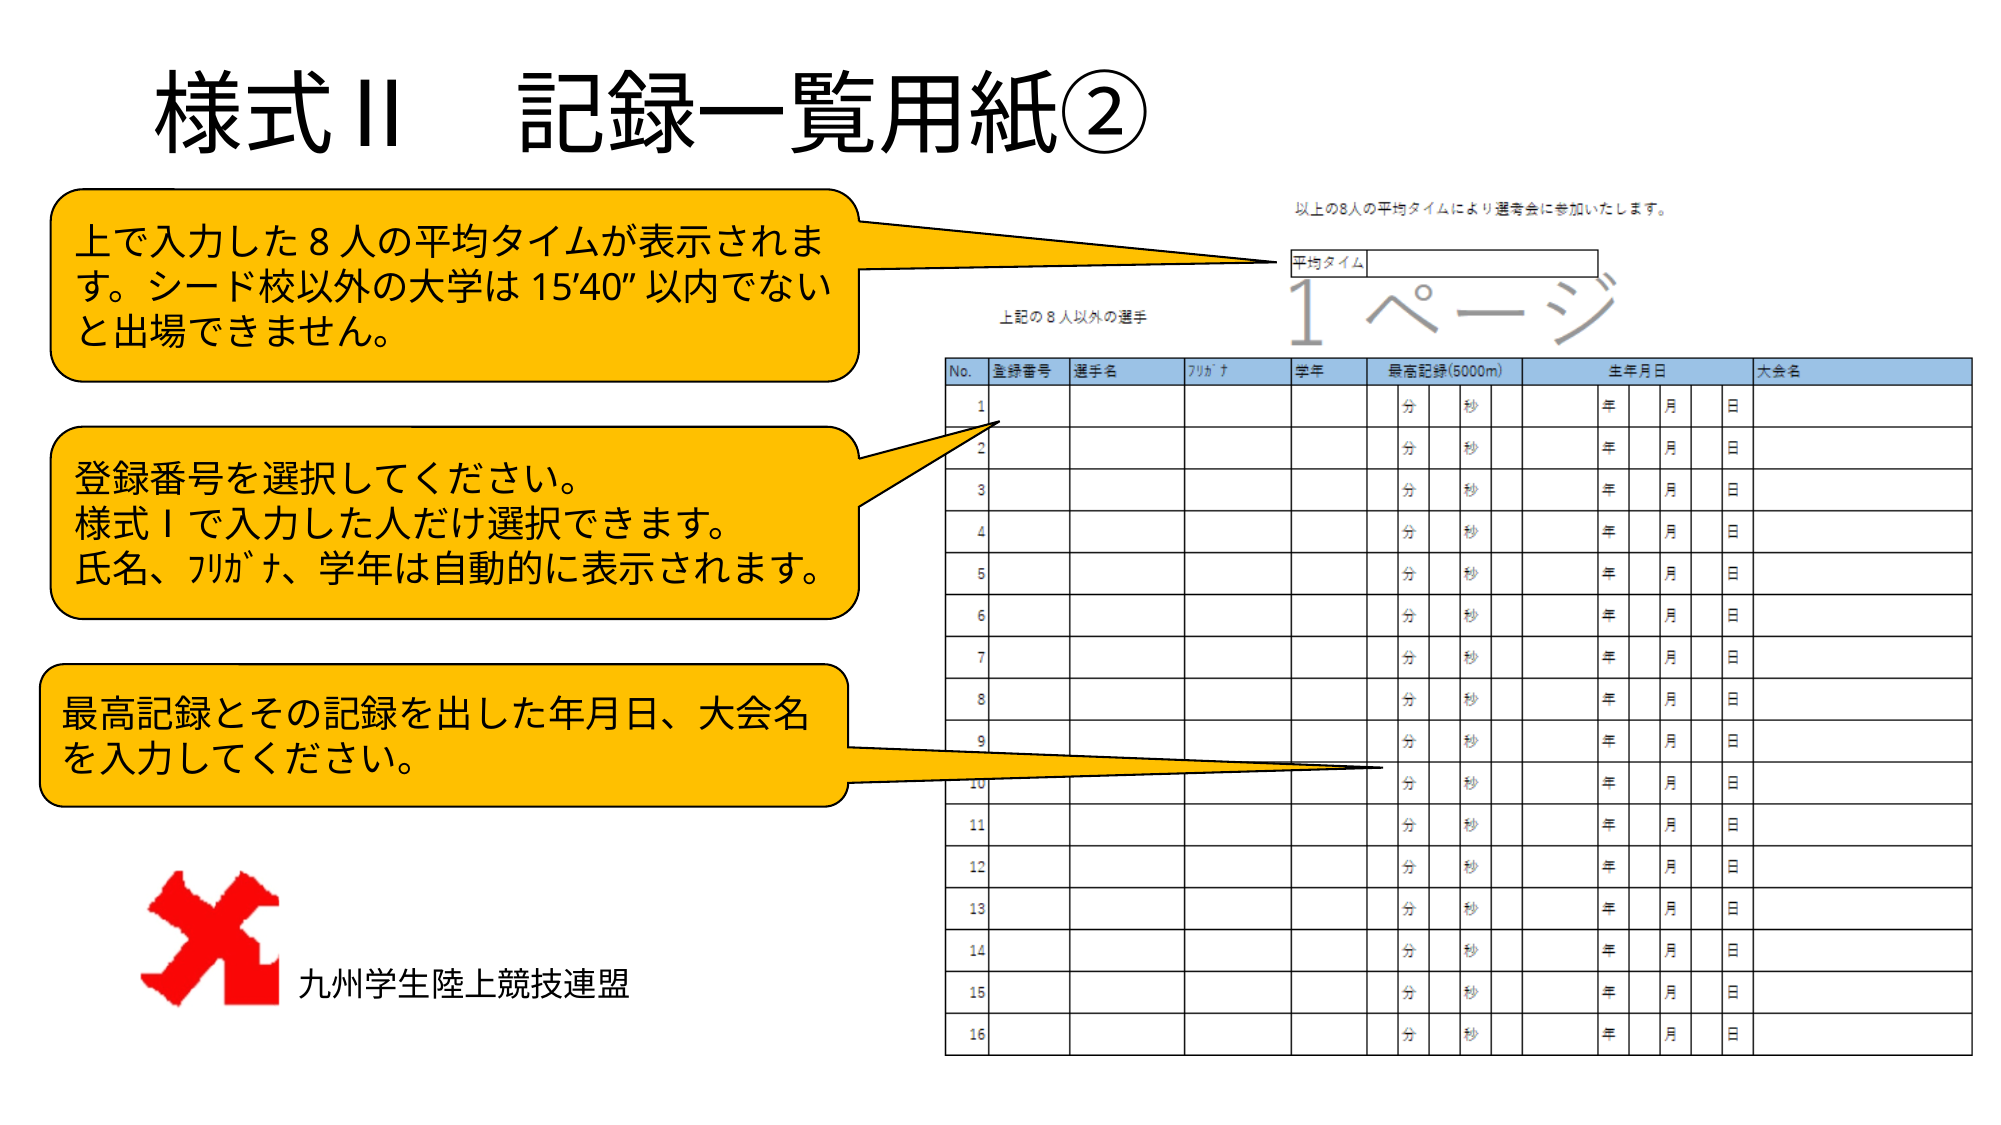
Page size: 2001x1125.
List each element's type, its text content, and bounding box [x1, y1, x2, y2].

text_box 最高記録とその記録を出した年月日、大会名を入力してください。 [38, 663, 918, 808]
text_box 登録番号を選択してください。 様式Ⅰで入力した人だけ選択できます。 氏名、ﾌﾘｶﾞﾅ、学年は自動的に表示されます。 [49, 425, 918, 621]
picture [918, 182, 2000, 1056]
picture [137, 863, 284, 1014]
text_box 上で入力した8人の平均タイムが表示されます。シード校以外の大学は15’40”以内でないと出場できません。 [49, 188, 918, 383]
title 様式Ⅱ 記録一覧用紙② [137, 59, 1863, 174]
